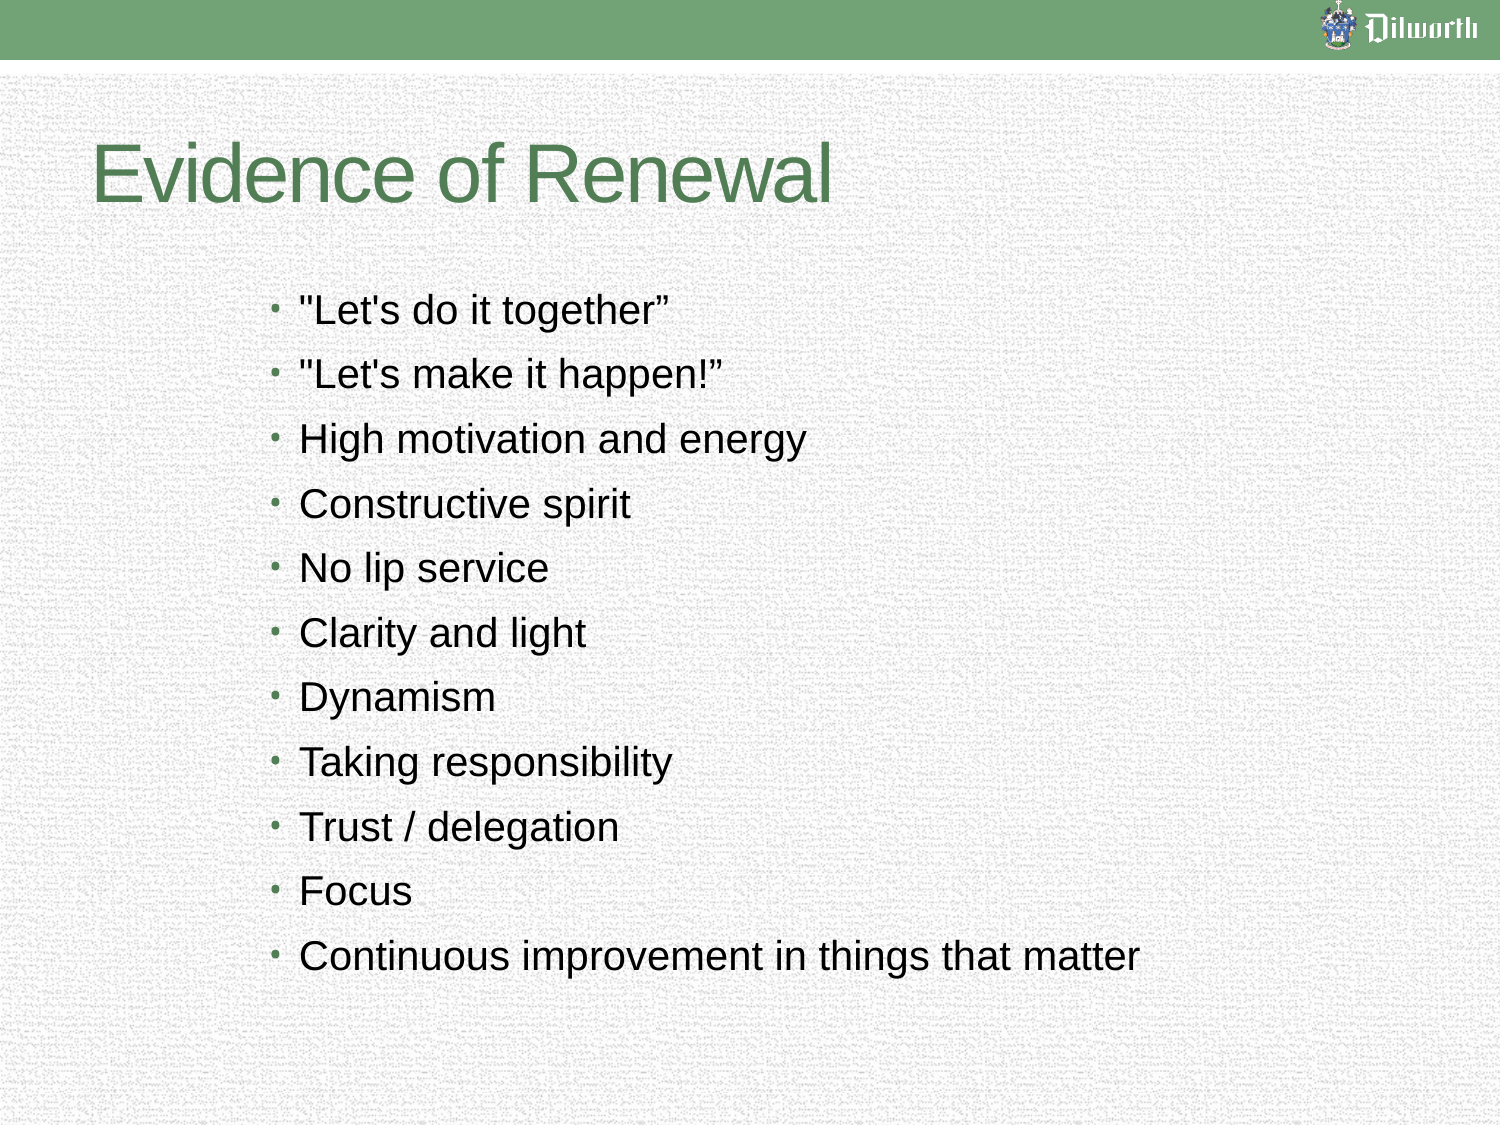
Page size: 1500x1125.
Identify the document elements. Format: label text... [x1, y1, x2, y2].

picture [1304, 0, 1492, 65]
list "Let's do it together” "Let's make it happen!” High motivation and energy Constructive spirit No lip service Clarity and light Dynamism Taking responsibility Trust / delegation Focus Continuous improvement in things that matter [253, 275, 1247, 1063]
title Evidence of Renewal [75, 87, 1425, 250]
